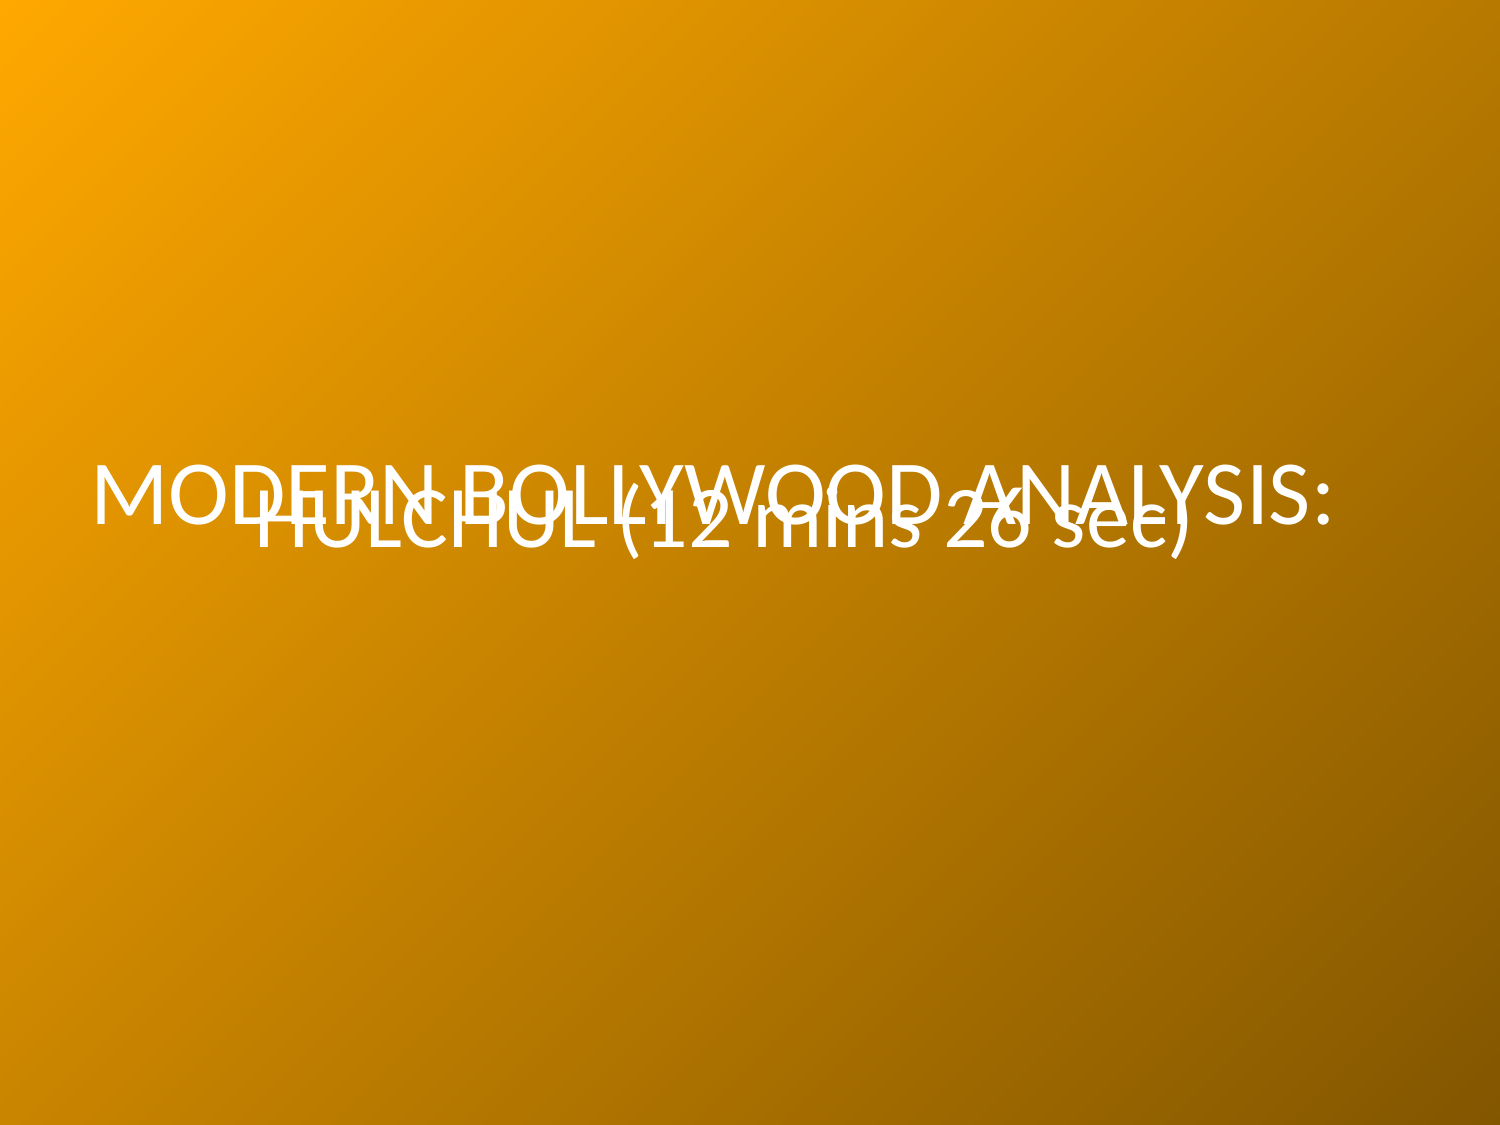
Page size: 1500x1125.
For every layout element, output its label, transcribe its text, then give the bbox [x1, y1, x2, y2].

list HULCHUL (12 mins 26 sec) [87, 450, 1363, 697]
title Modern Bollywood Analysis: [75, 425, 1407, 649]
